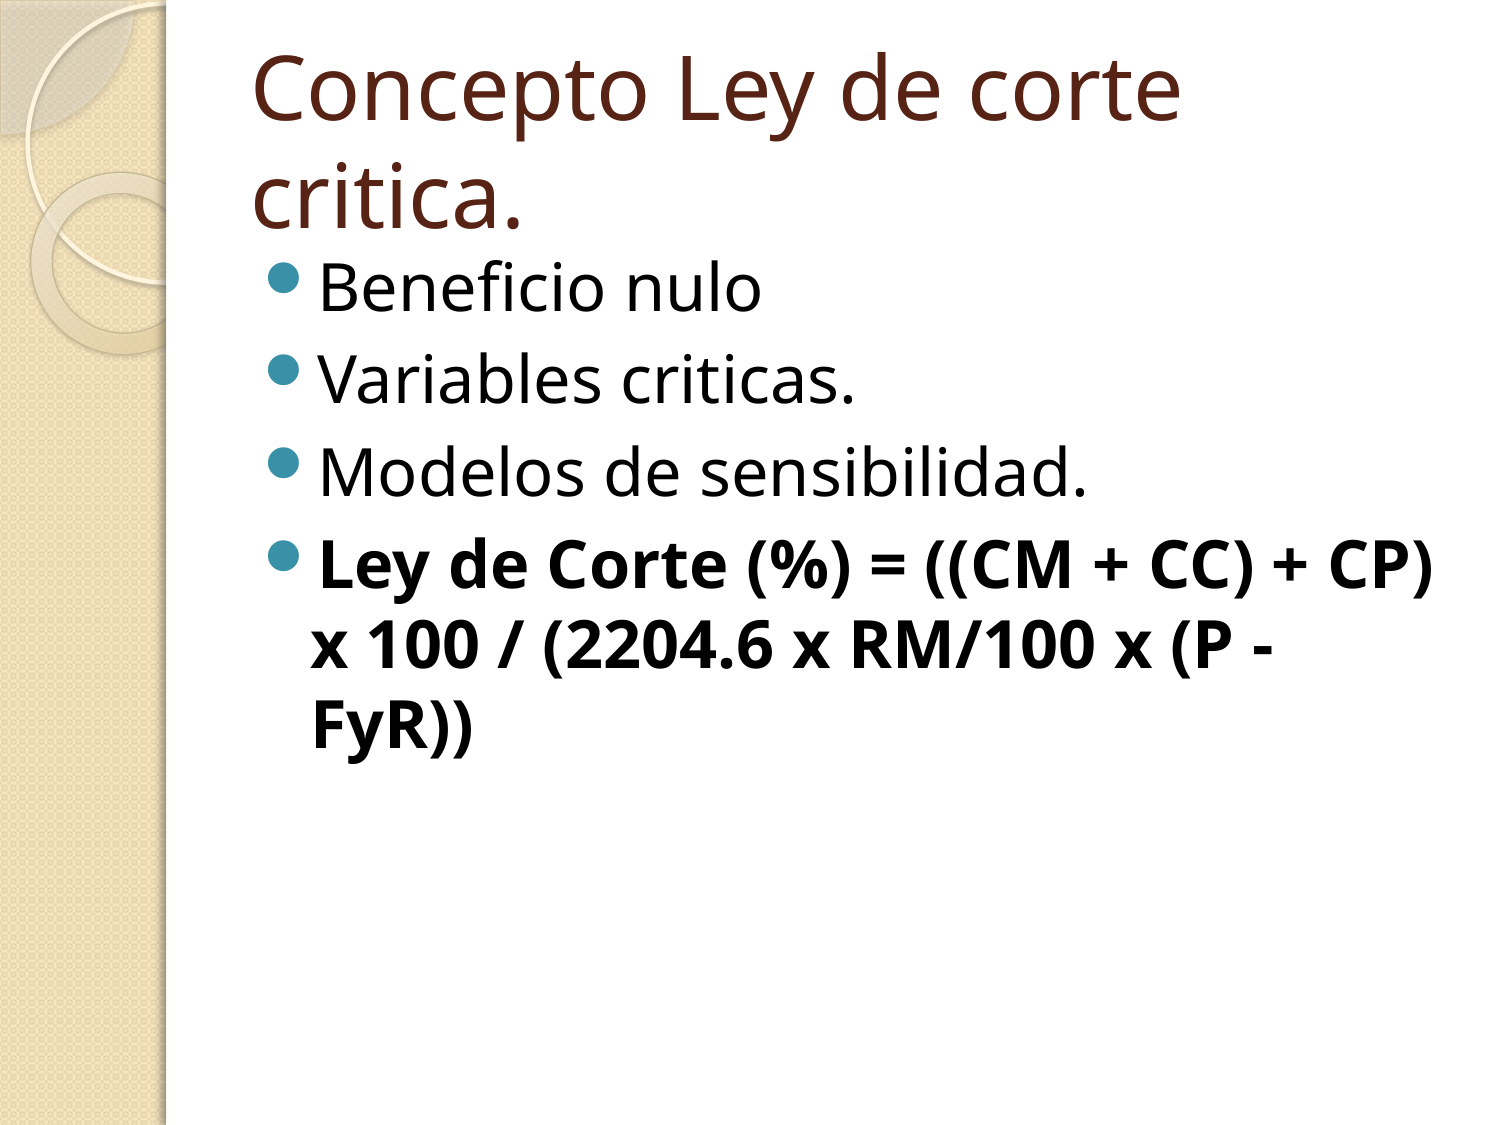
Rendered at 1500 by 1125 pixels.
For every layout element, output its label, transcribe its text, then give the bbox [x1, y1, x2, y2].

list Beneficio nulo Variables criticas. Modelos de sensibilidad. Ley de Corte (%) = ((CM + CC) + CP) x 100 / (2204.6 x RM/100 x (P - FyR)) [235, 237, 1466, 1025]
title Concepto Ley de corte critica. [235, 45, 1466, 233]
